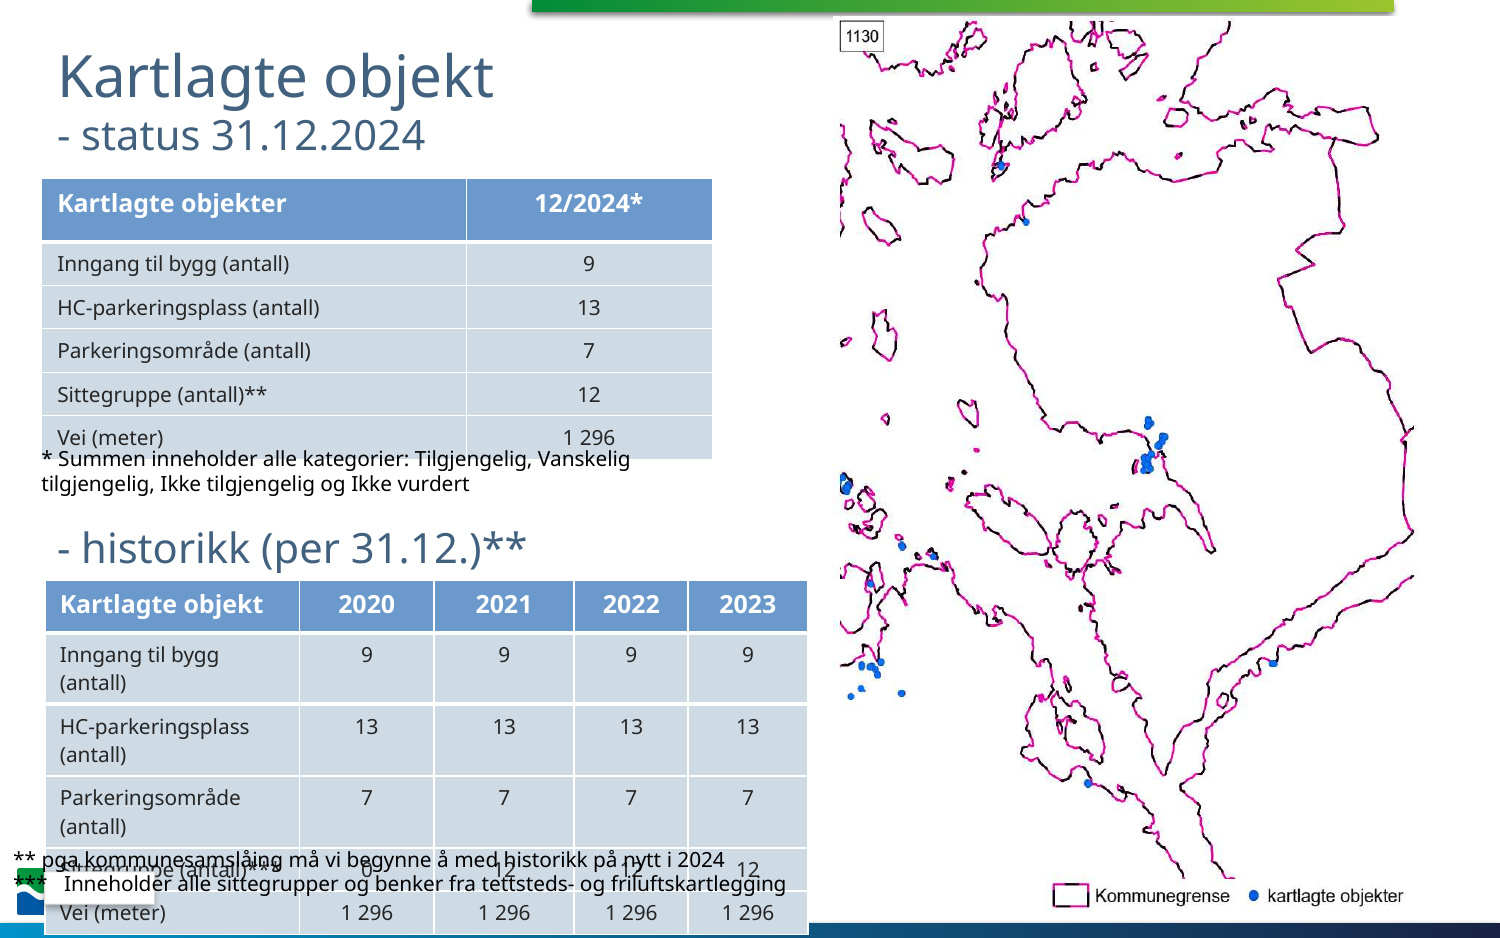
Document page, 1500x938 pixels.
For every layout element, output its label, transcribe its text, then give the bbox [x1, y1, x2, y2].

text_box * Summen inneholder alle kategorier: Tilgjengelig, Vanskelig tilgjengelig, Ikke tilgjengelig og Ikke vurdert [26, 438, 711, 504]
table_cell 13 [575, 706, 687, 775]
table_cell 9 [300, 635, 433, 702]
picture [833, 16, 1419, 913]
table_cell 1 296 [575, 904, 687, 934]
table_cell 1 296 [467, 416, 712, 459]
table_cell 13 [467, 286, 712, 328]
table_cell 9 [467, 244, 712, 285]
table_header 2020 [300, 581, 433, 631]
table_cell 7 [435, 777, 573, 838]
table_cell Vei (meter) [42, 416, 466, 438]
table_cell Parkeringsområde (antall) [46, 777, 299, 838]
table_header 2023 [689, 581, 807, 631]
table_header 2022 [575, 581, 687, 631]
table_cell 1 296 [435, 904, 573, 934]
table_cell Sittegruppe (antall)** [42, 373, 466, 415]
table_cell 7 [575, 777, 687, 838]
table_cell 9 [435, 635, 573, 702]
table_cell 13 [300, 706, 433, 775]
table_cell 7 [300, 777, 433, 838]
table_cell 13 [435, 706, 573, 775]
table_cell 12 [802, 849, 807, 890]
table_cell HC-parkeringsplass (antall) [42, 286, 466, 328]
table_header Kartlagte objekt [46, 581, 299, 631]
table_cell 13 [689, 706, 807, 775]
table_cell HC-parkeringsplass (antall) [46, 706, 299, 775]
table_cell Inngang til bygg (antall) [42, 244, 466, 285]
text_box Kartlagte objekt - status 31.12.2024 [42, 24, 828, 167]
table_header Kartlagte objekter [42, 179, 466, 240]
table_cell Inngang til bygg (antall) [46, 635, 299, 702]
table_cell 9 [689, 635, 807, 702]
table_header 12/2024* [467, 179, 712, 240]
table_cell 7 [467, 329, 712, 372]
table_cell Parkeringsområde (antall) [42, 329, 466, 372]
table_cell 1 296 [300, 904, 433, 934]
text_box - historikk (per 31.12.)** [42, 496, 828, 580]
table_cell 12 [467, 373, 712, 415]
text_box ** pga kommunesamslåing må vi begynne å med historikk på nytt i 2024 *** Inneholder alle sittegrupper og benker fra tettsteds- og friluftskartlegging [0, 838, 802, 904]
table_cell Vei (meter) [46, 904, 299, 934]
table_header 2021 [435, 581, 573, 631]
table_cell 1 296 [689, 892, 807, 934]
table_cell 7 [689, 777, 807, 847]
table_cell 9 [575, 635, 687, 702]
